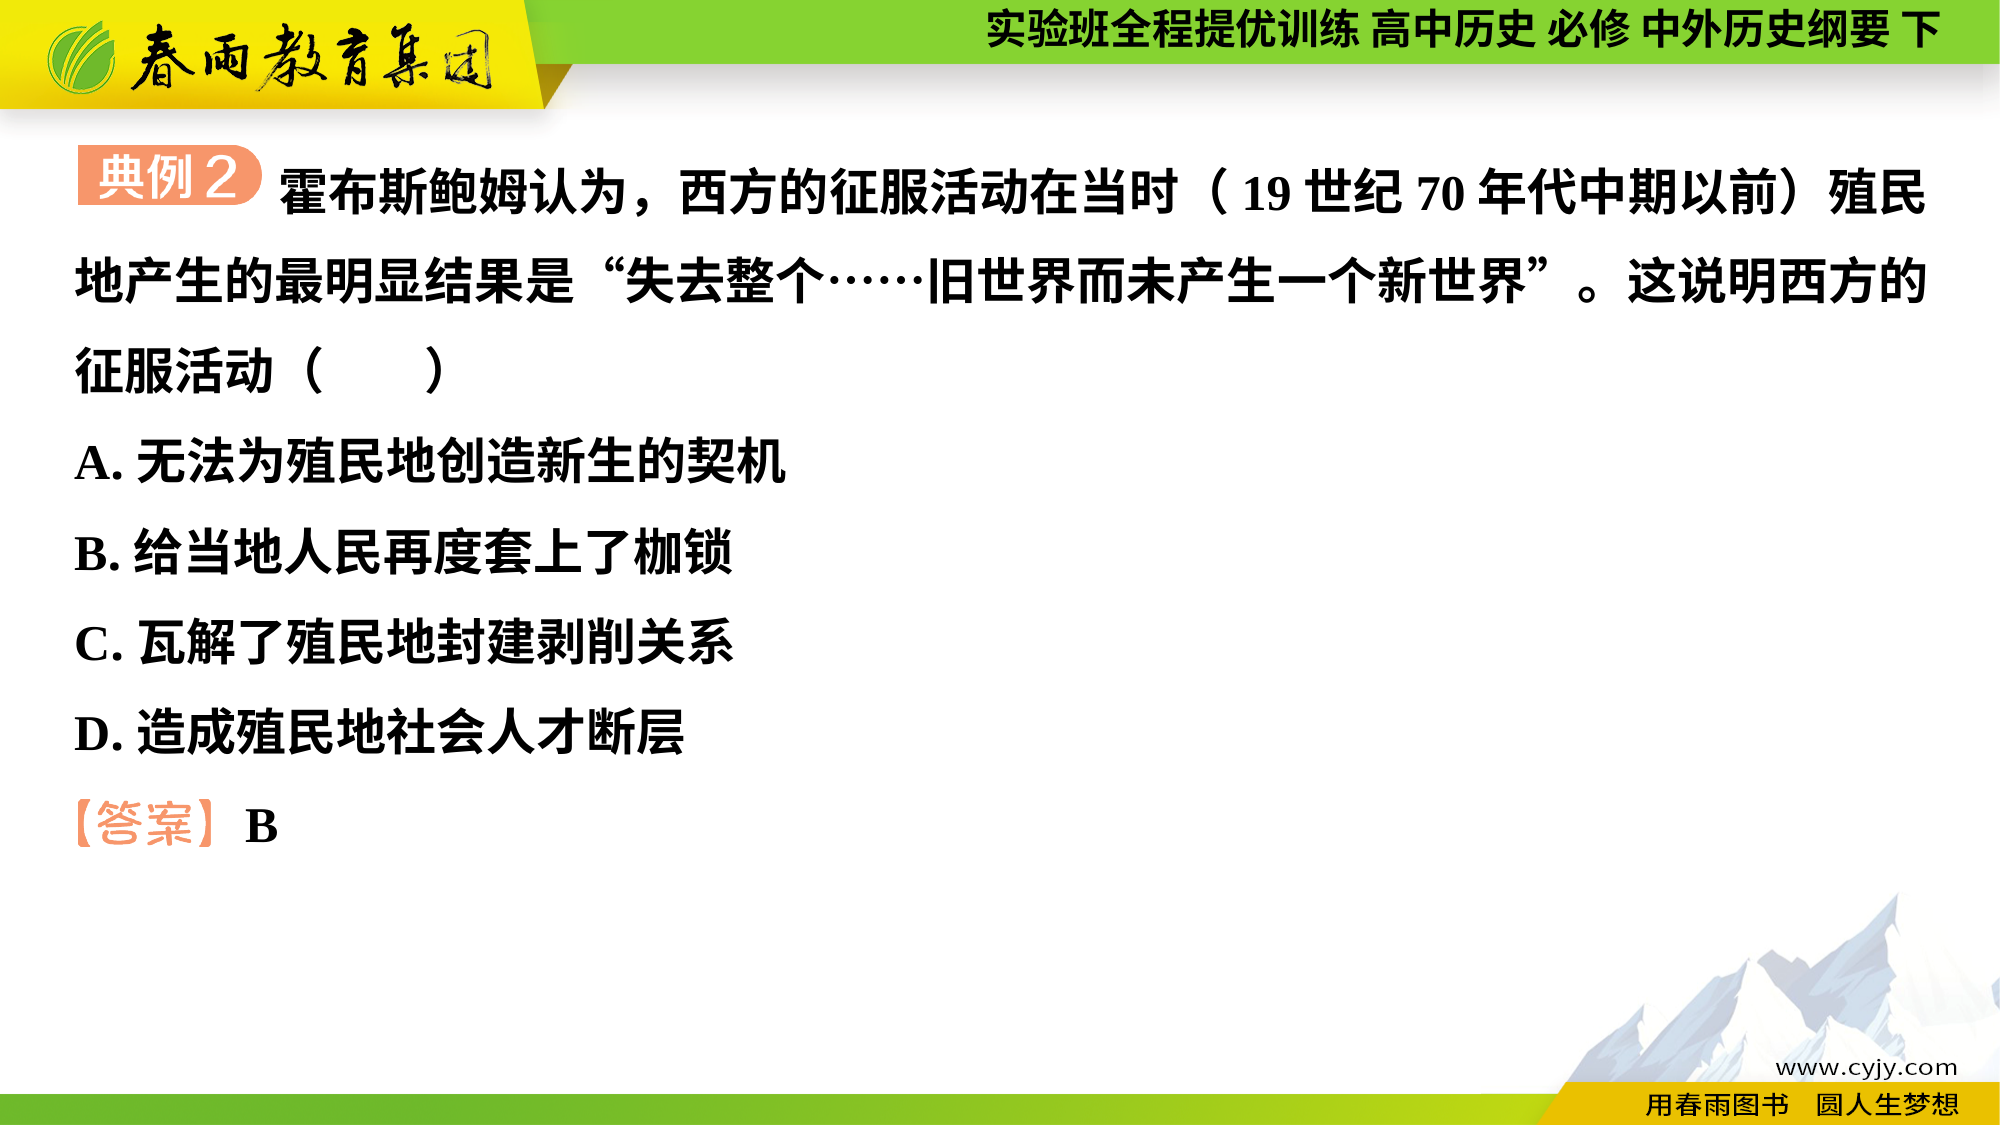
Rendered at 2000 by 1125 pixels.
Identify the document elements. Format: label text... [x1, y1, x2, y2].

text_box B [230, 784, 294, 860]
list 霍布斯鲍姆认为，西方的征服活动在当时（19世纪70年代中期以前）殖民地产生的最明显结果是“失去整个……旧世界而未产生一个新世界”。这说明西方的征服活动（ ） A.无法为殖民地创造新生的契机 B.给当地人民再度套上了枷锁 C.瓦解了殖民地封建剥削关系 D.造成殖民地社会人才断层 [59, 122, 1944, 774]
picture [0, 0, 2000, 1125]
